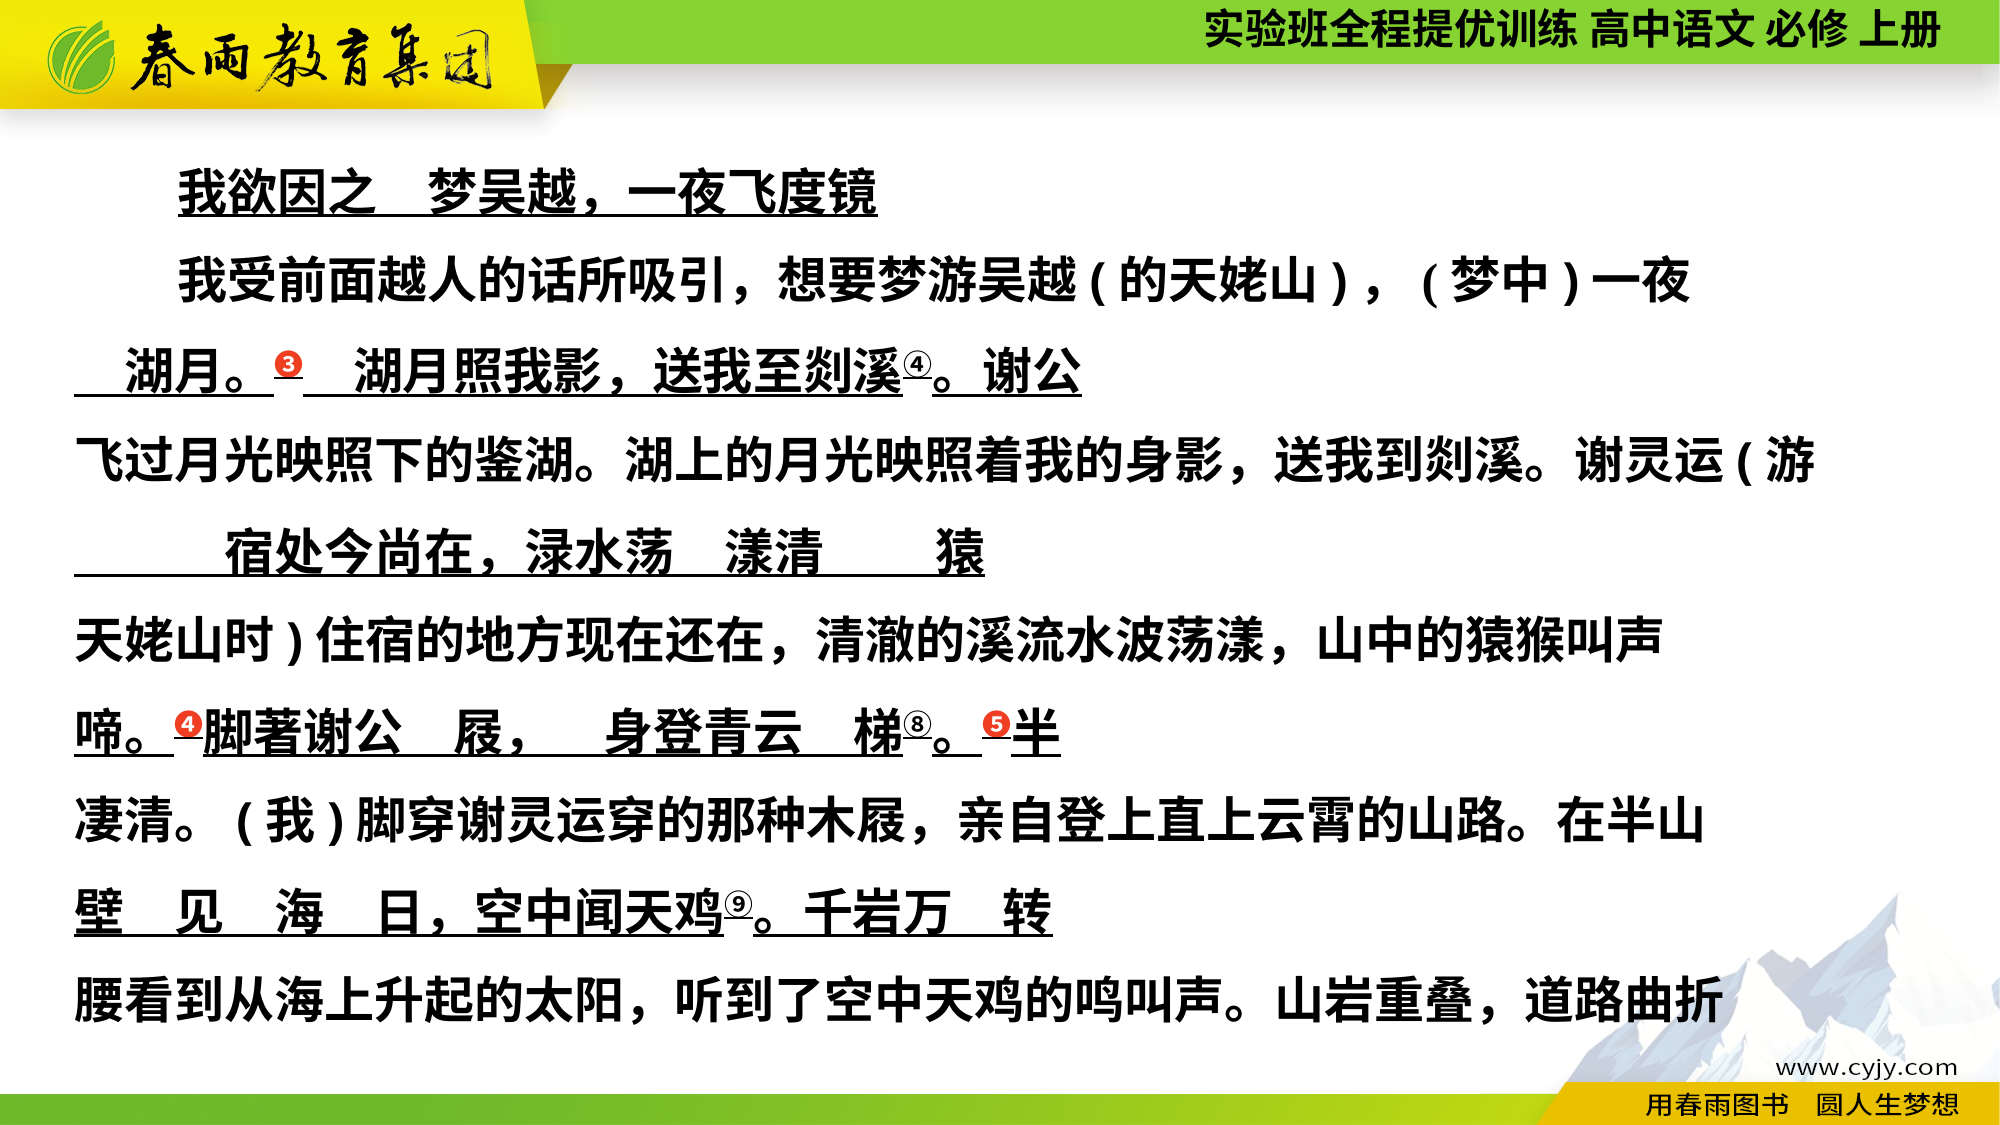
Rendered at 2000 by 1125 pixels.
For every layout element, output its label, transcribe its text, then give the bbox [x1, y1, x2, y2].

text_box 我受前面越人的话所吸引，想要梦游吴越(的天姥山)，(梦中)一夜 飞过月光映照下的鉴湖。湖上的月光映照着我的身影，送我到剡溪。谢灵运(游 天姥山时)住宿的地方现在还在，清澈的溪流水波荡漾，山中的猿猴叫声 凄清。(我)脚穿谢灵运穿的那种木屐，亲自登上直上云霄的山路。在半山 腰看到从海上升起的太阳，听到了空中天鸡的鸣叫声。山岩重叠，道路曲折 [59, 211, 1944, 1036]
picture [0, 0, 2000, 1125]
